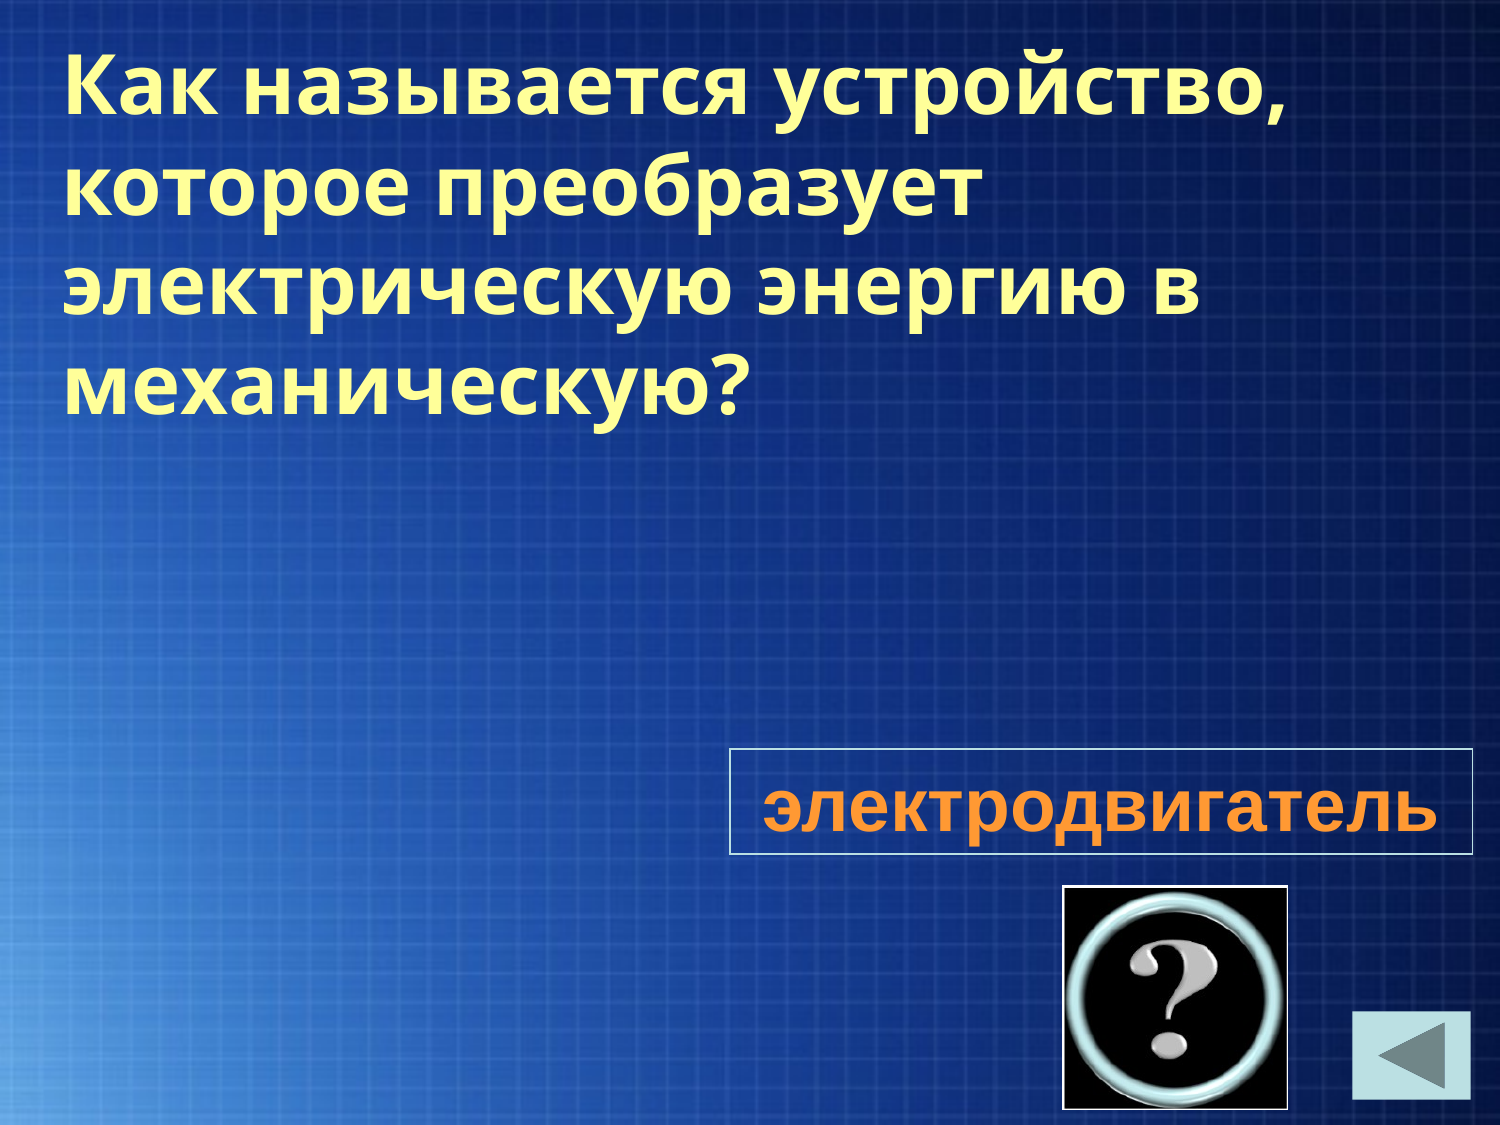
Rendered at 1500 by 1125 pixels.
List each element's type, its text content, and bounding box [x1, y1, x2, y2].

text_box Как называется устройство, которое преобразует электрическую энергию в механическую? [46, 24, 1446, 439]
text_box электродвигатель [729, 749, 1473, 854]
picture [0, 0, 1500, 1125]
text_box [1352, 1011, 1471, 1100]
